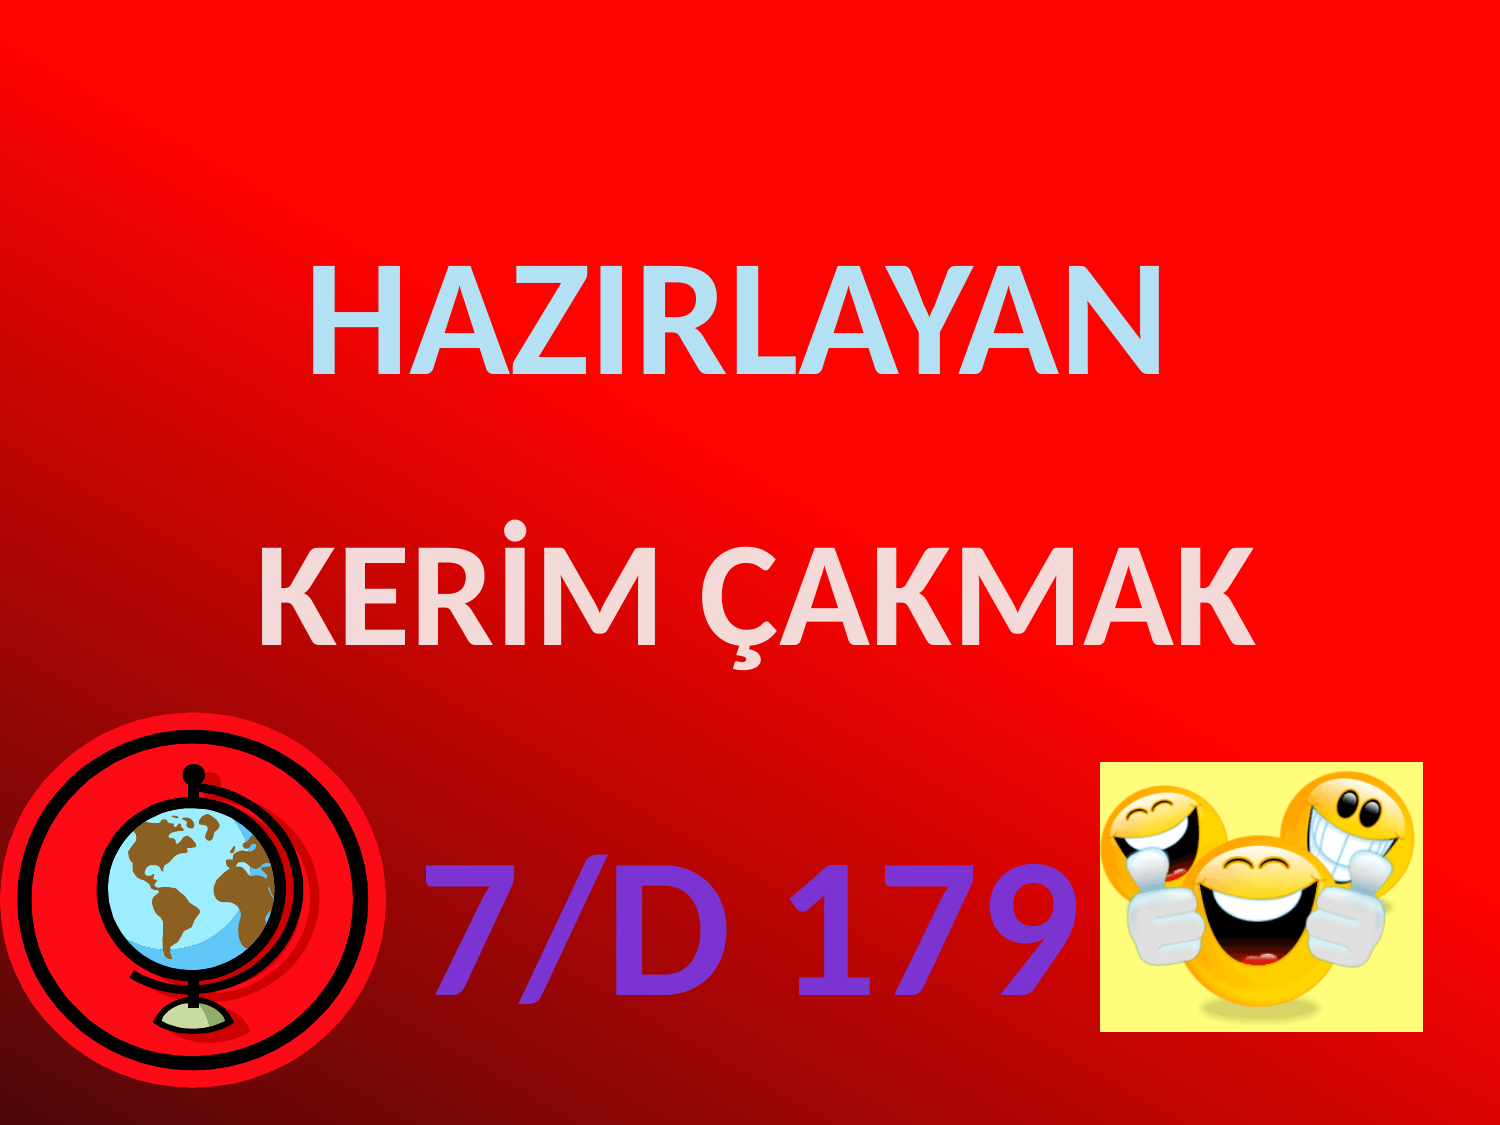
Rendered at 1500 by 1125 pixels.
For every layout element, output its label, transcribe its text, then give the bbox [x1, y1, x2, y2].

text_box KERİM ÇAKMAK [237, 487, 1275, 683]
text_box 7/D 179 [390, 787, 1225, 1043]
picture [1099, 762, 1423, 1033]
picture [0, 712, 387, 1088]
text_box HAZIRLAYAN [275, 199, 1200, 415]
